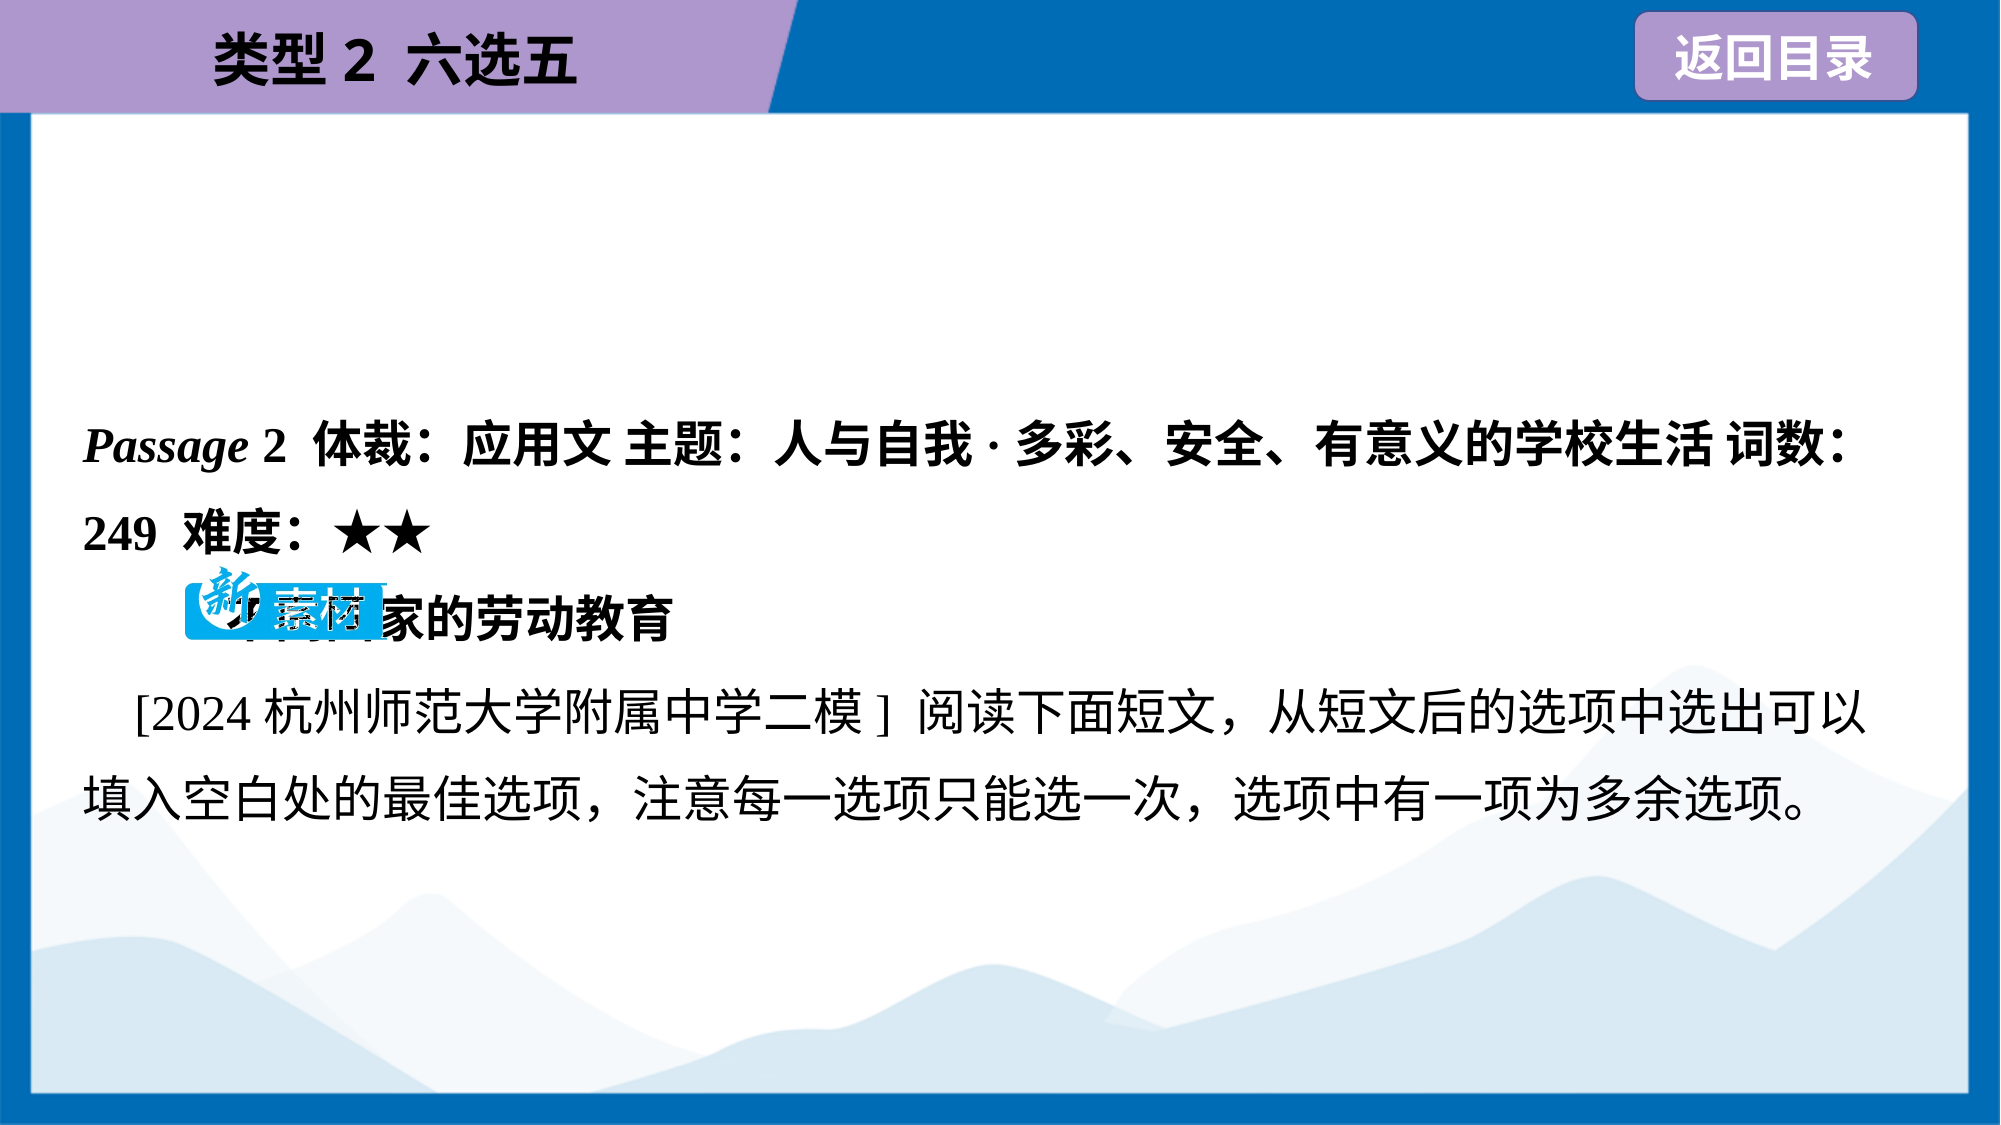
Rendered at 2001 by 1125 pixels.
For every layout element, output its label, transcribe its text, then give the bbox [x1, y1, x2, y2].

picture [0, 0, 2000, 1125]
text_box 不同国家的劳动教育 [82, 559, 1917, 638]
text_box [2024杭州师范大学附属中学二模] 阅读下面短文，从短文后的选项中选出可以 填入空白处的最佳选项，注意每一选项只能选一次，选项中有一项为多余选项。 [82, 648, 1917, 819]
text_box Passage 2 体裁：应用文 主题：人与自我·多彩、安全、有意义的学校生活 词数： 249 难度：★★ [82, 381, 1917, 551]
